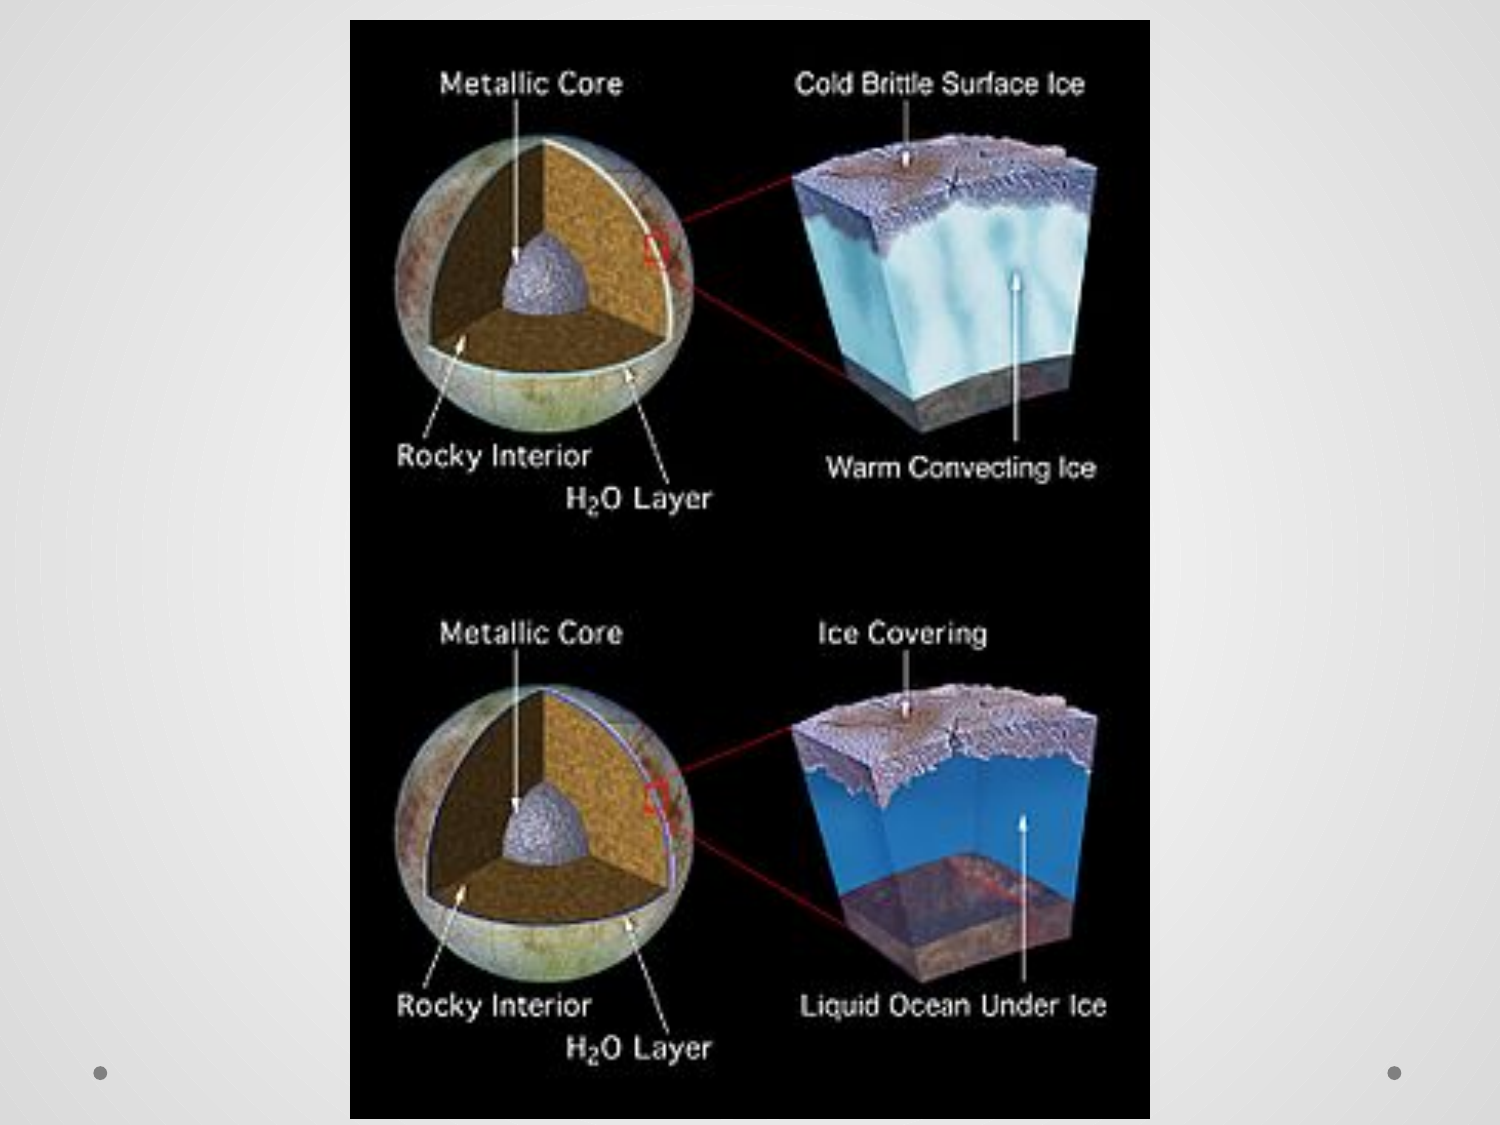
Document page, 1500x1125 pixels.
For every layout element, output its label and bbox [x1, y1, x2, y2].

picture [349, 19, 1151, 1119]
